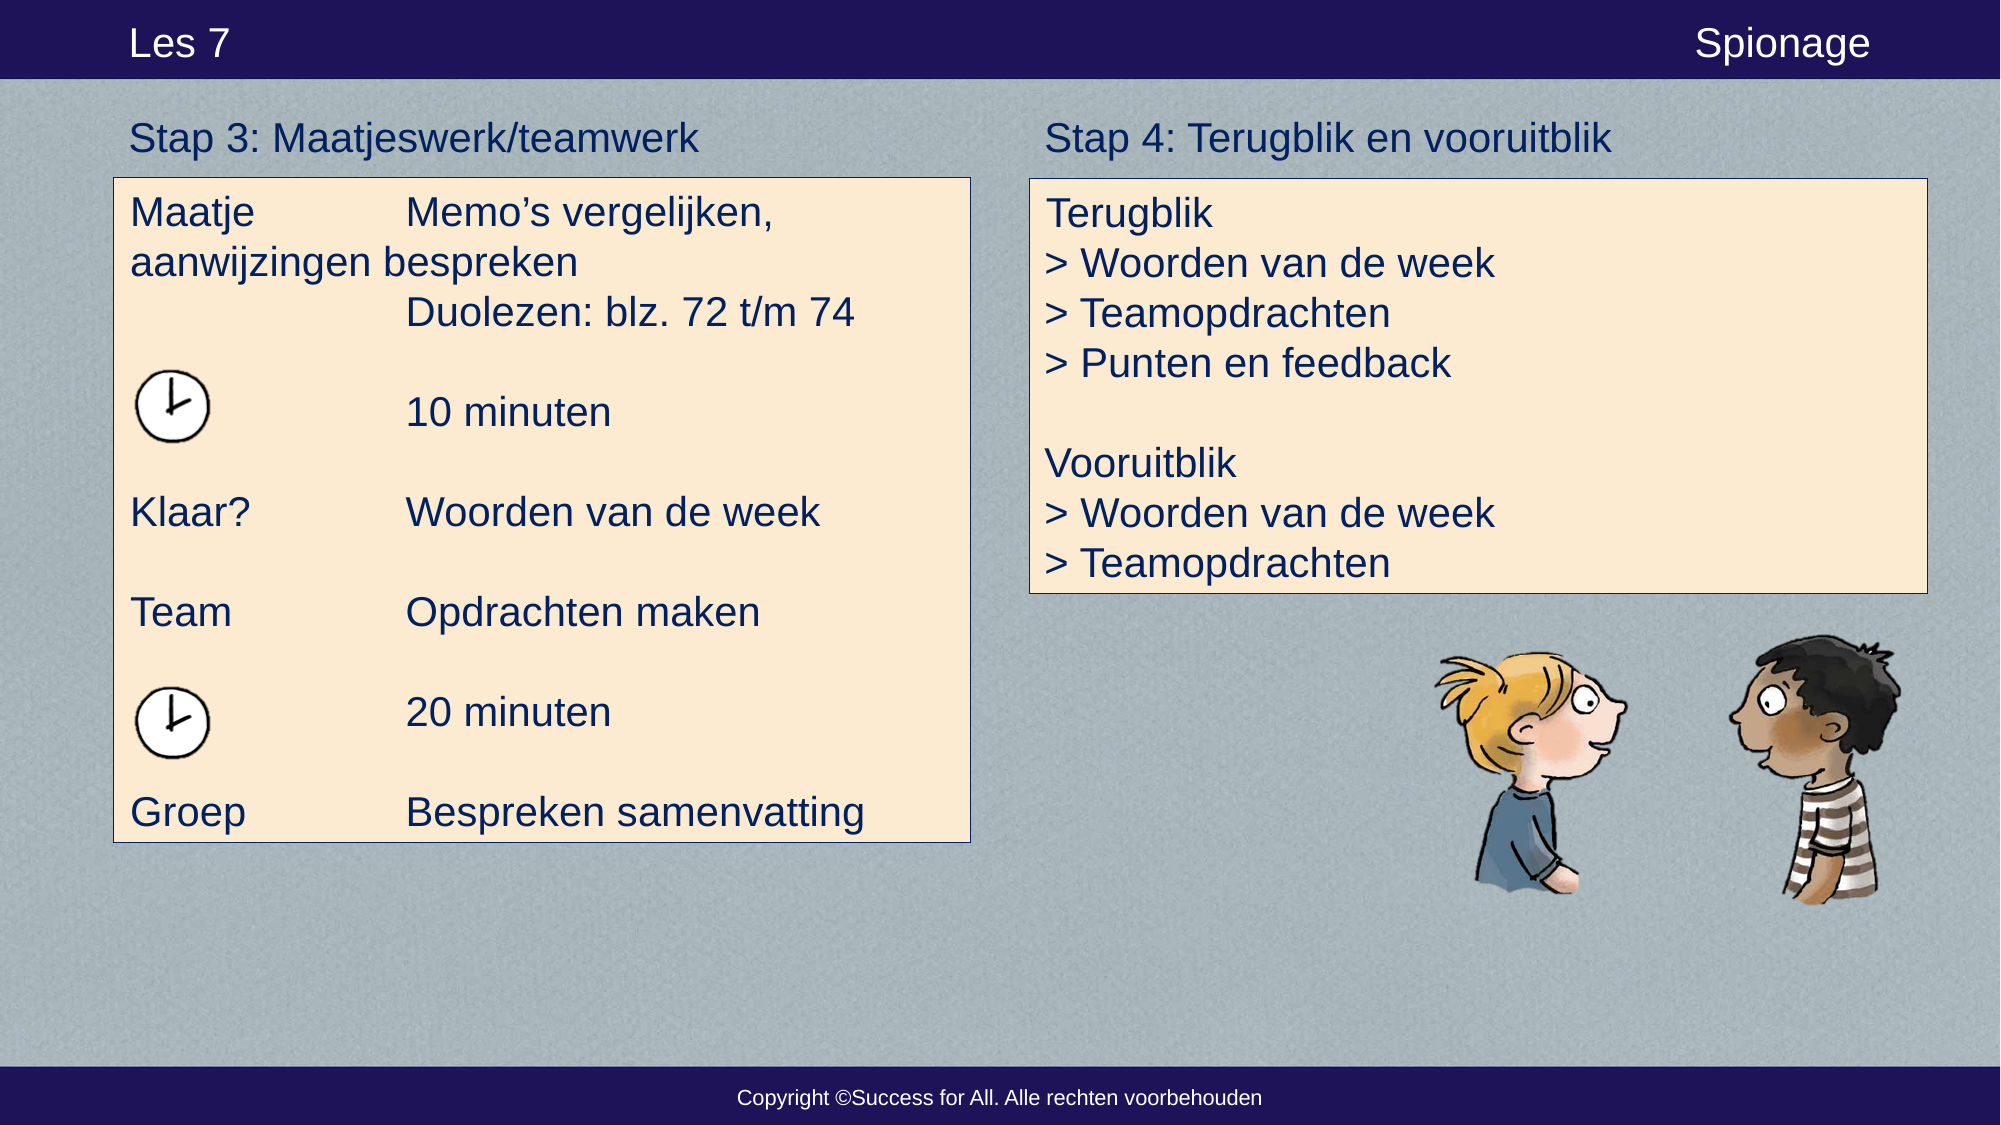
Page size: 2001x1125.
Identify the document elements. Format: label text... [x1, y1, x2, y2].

text_box Les 7 [114, 8, 354, 73]
picture [0, 0, 2001, 1125]
text_box Maatje Memo’s vergelijken, aanwijzingen bespreken Duolezen: blz. 72 t/m 74 10 minuten Klaar? Woorden van de week Team Opdrachten maken 20 minuten Groep Bespreken samenvatting [113, 177, 971, 843]
text_box Copyright ©Success for All. Alle rechten voorbehouden [0, 1076, 2000, 1125]
text_box Terugblik > Woorden van de week > Teamopdrachten > Punten en feedback Vooruitblik > Woorden van de week > Teamopdrachten [1029, 178, 1928, 594]
text_box Spionage [999, 8, 1886, 73]
text_box Stap 4: Terugblik en vooruitblik [1029, 103, 1822, 169]
text_box Stap 3: Maatjeswerk/teamwerk [114, 103, 907, 169]
